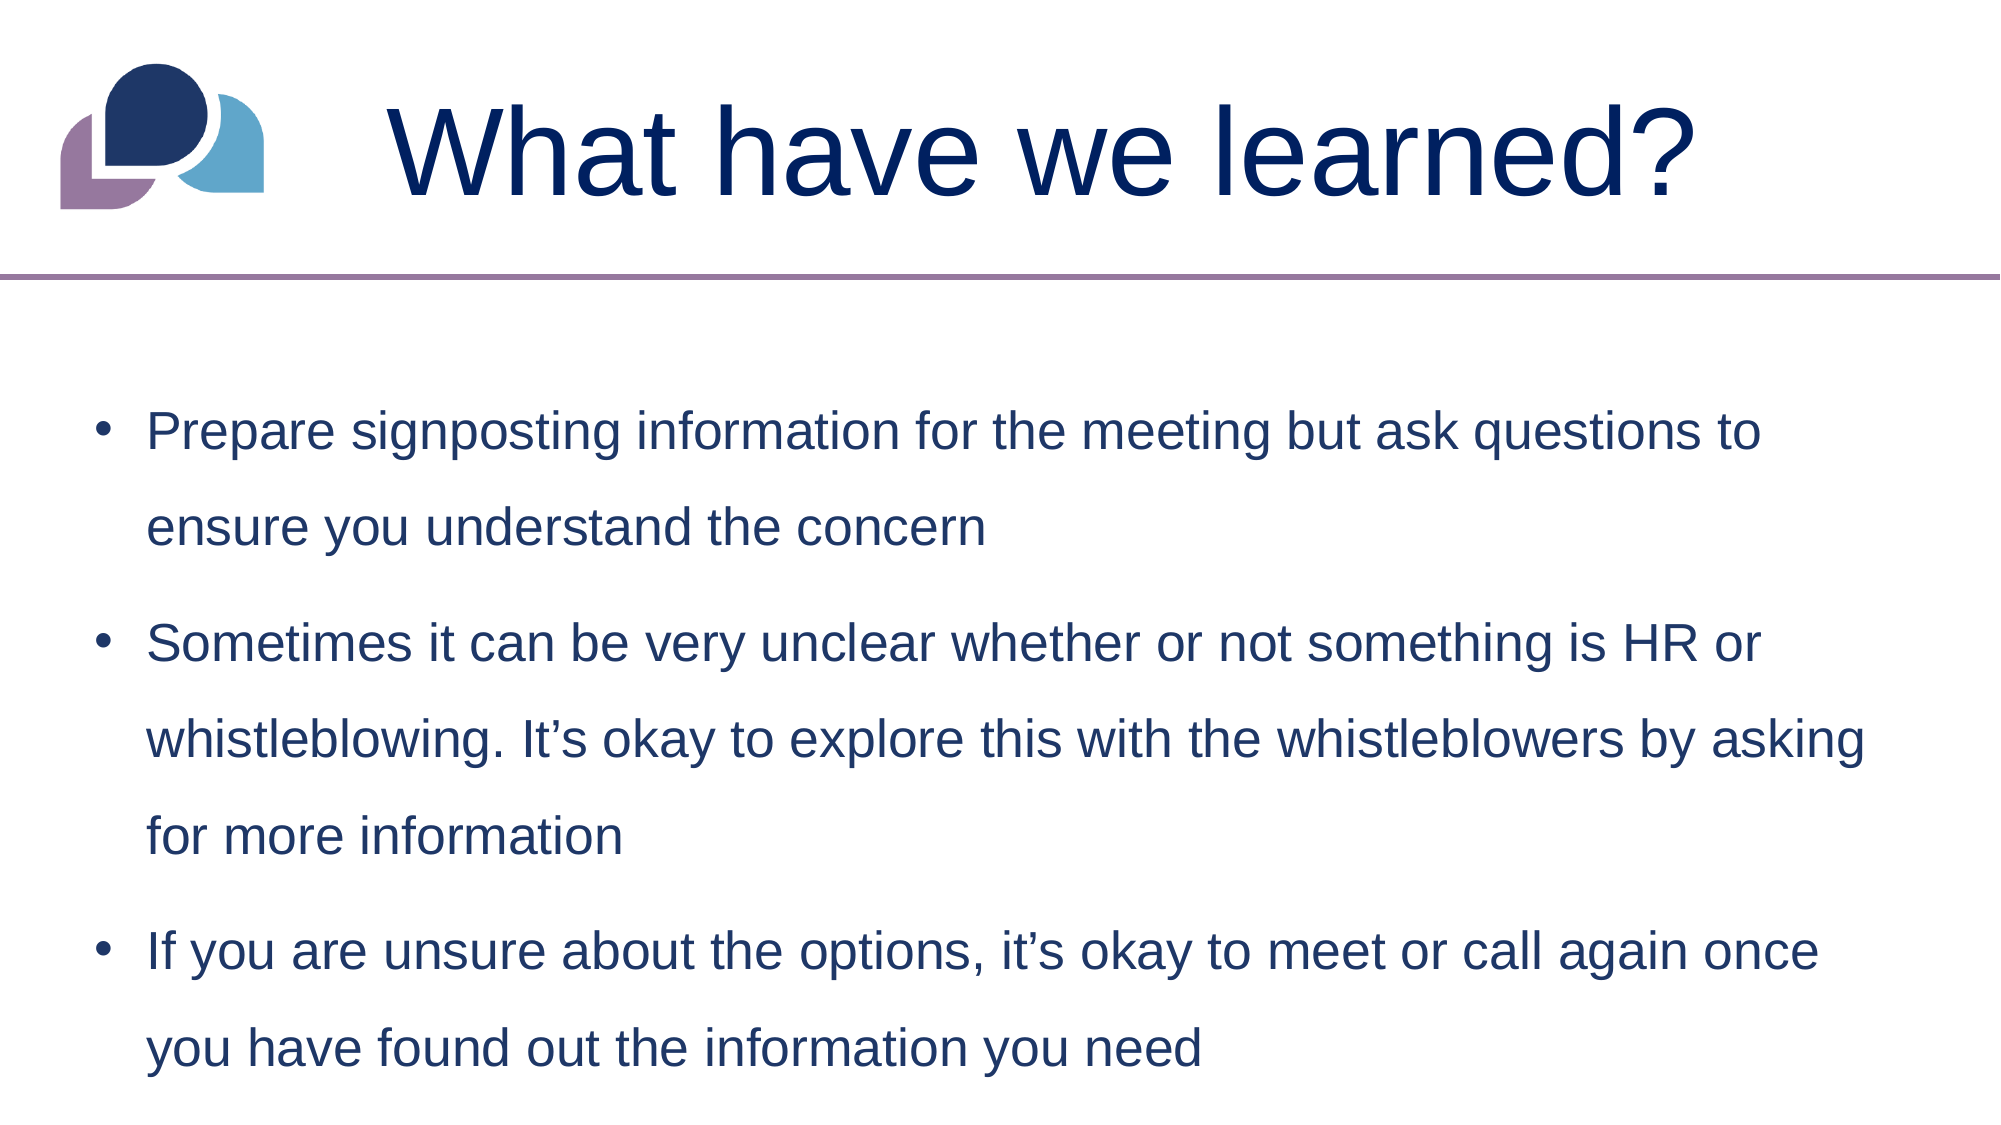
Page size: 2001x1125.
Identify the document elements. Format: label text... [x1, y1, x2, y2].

picture [58, 54, 268, 222]
subtitle Prepare signposting information for the meeting but ask questions to ensure you understand the concern Sometimes it can be very unclear whether or not something is HR or whistleblowing. It’s okay to explore this with the whistleblowers by asking for more information If you are unsure about the options, it’s okay to meet or call again once you have found out the information you need [79, 281, 1928, 1092]
title What have we learned? [371, 45, 1871, 231]
